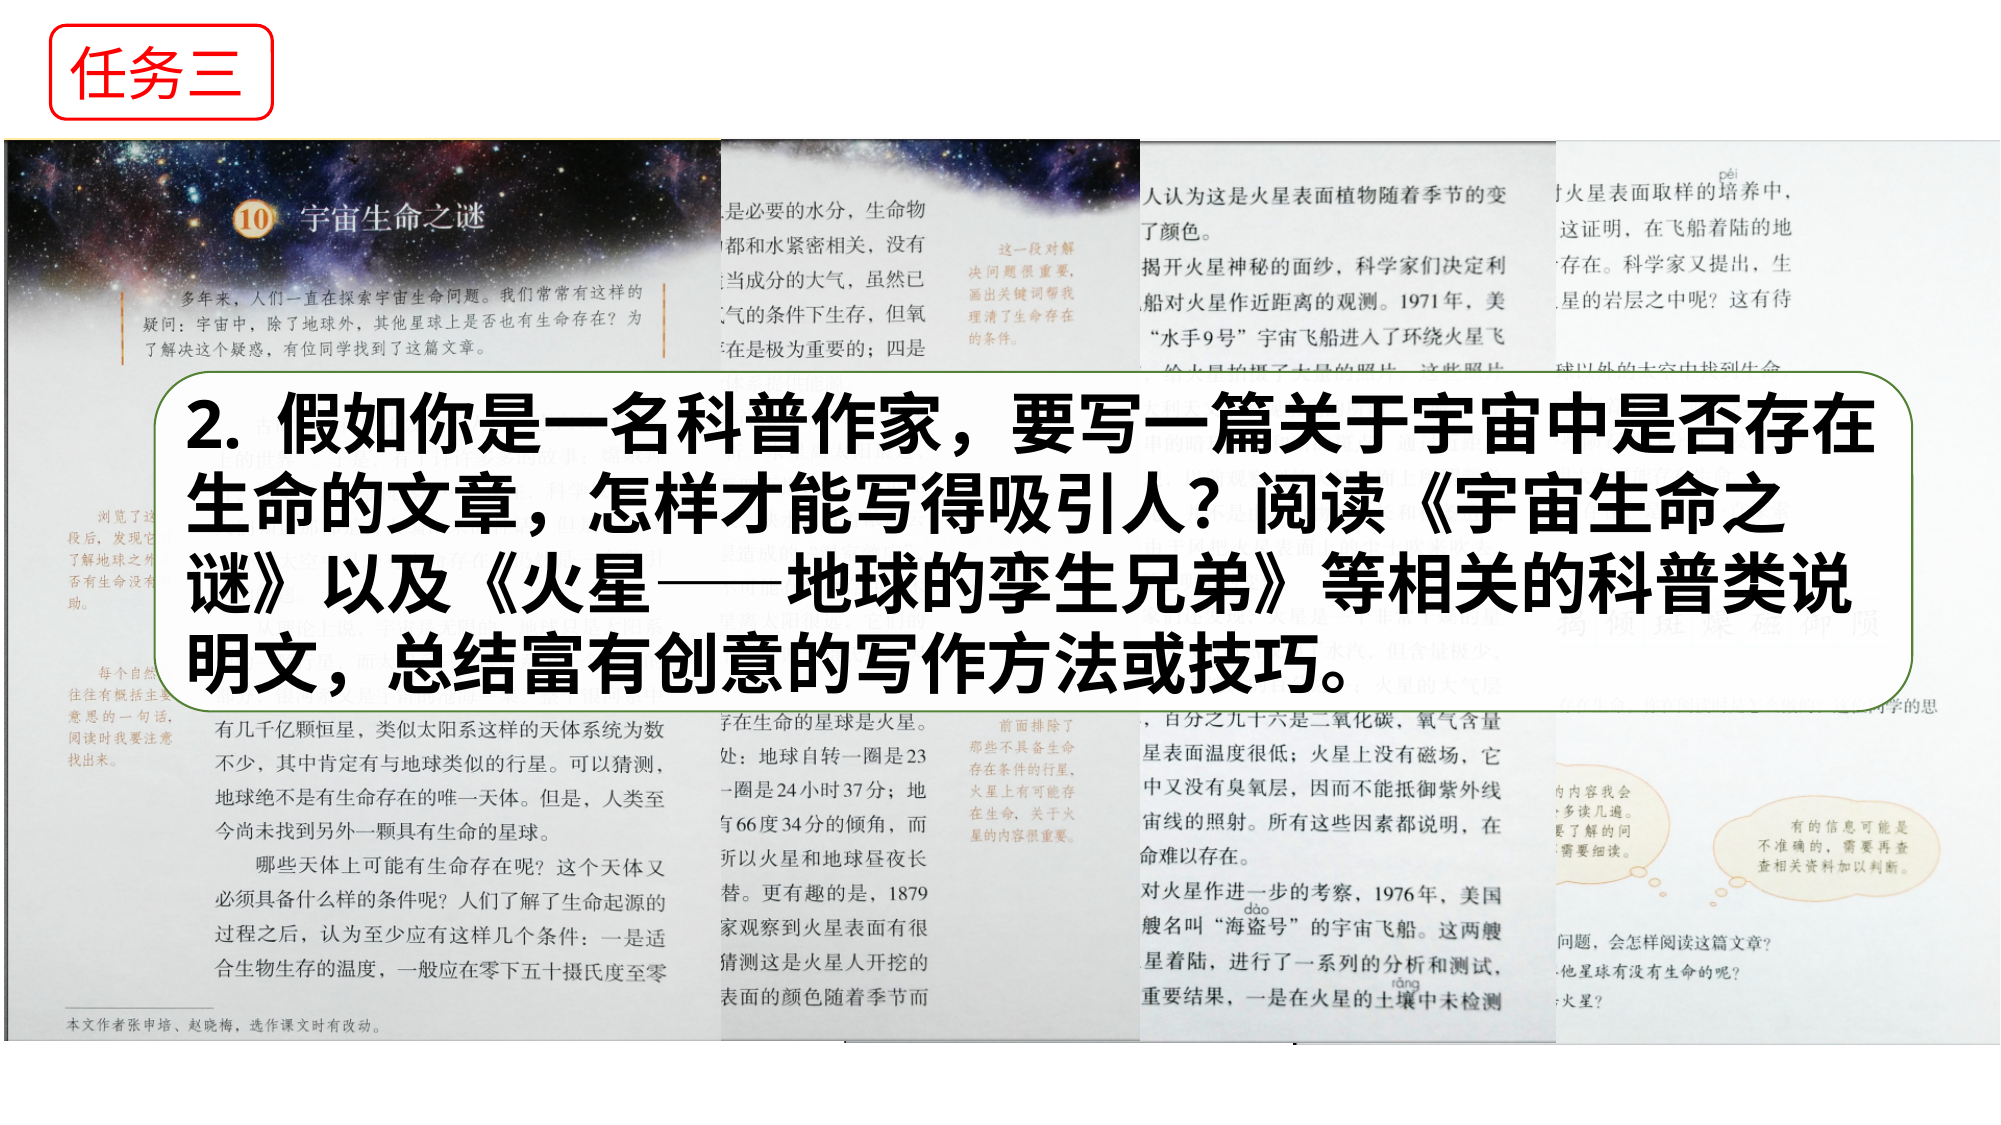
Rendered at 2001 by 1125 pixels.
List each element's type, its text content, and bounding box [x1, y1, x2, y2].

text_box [4, 137, 2000, 1045]
text_box 任务三 [50, 25, 273, 120]
